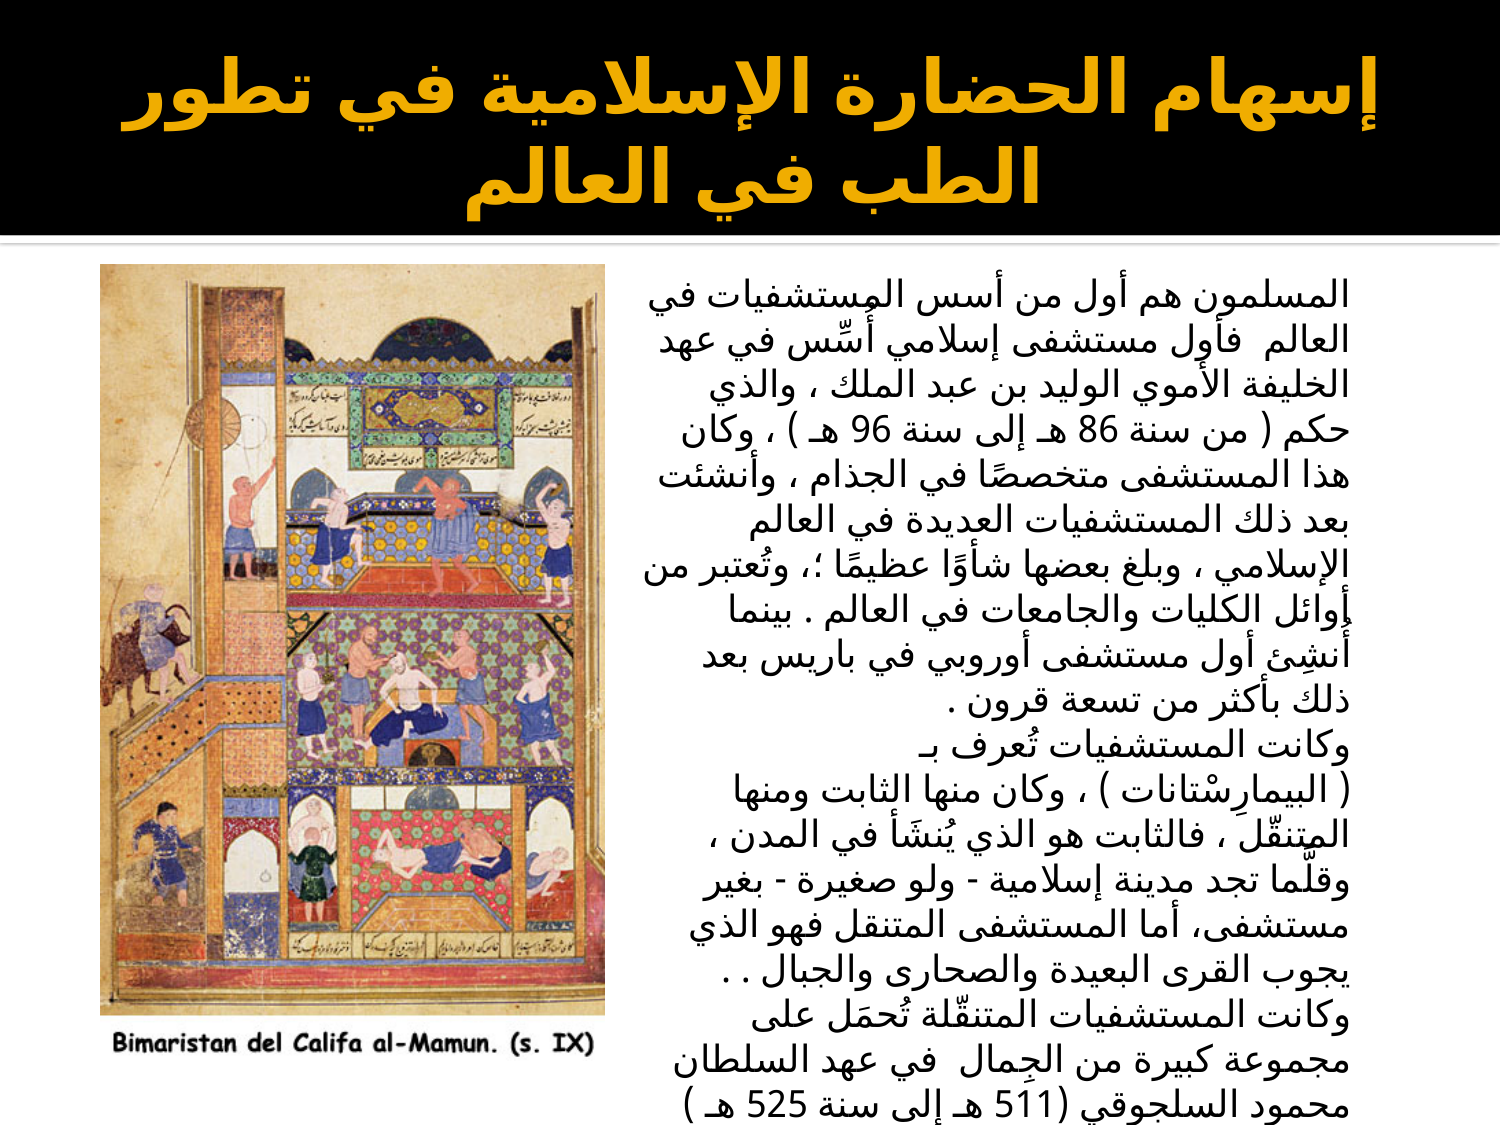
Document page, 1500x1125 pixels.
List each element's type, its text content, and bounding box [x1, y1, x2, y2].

title إسهام الحضارة الإسلامية في تطور الطب في العالم [75, 25, 1425, 231]
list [100, 264, 605, 1061]
text_box المسلمون هم أول من أسس المستشفيات في العالم فأول مستشفى إسلامي أُسِّس في عهد الخليفة الأموي الوليد بن عبد الملك ، والذي حكم ( من سنة 86 هـ إلى سنة 96 هـ ) ، وكان هذا المستشفى متخصصًا في الجذام ، وأنشئت بعد ذلك المستشفيات العديدة في العالم الإسلامي ، وبلغ بعضها شأوًا عظيمًا ؛، وتُعتبر من أوائل الكليات والجامعات في العالم . بينما أُنشِئ أول مستشفى أوروبي في باريس بعد ذلك بأكثر من تسعة قرون . وكانت المستشفيات تُعرف بـ ( البيمارِسْتانات ) ، وكان منها الثابت ومنها المتنقّل ، فالثابت هو الذي يُنشَأ في المدن ، وقلَّما تجد مدينة إسلامية - ولو صغيرة - بغير مستشفى، أما المستشفى المتنقل فهو الذي يجوب القرى البعيدة والصحارى والجبال . . وكانت المستشفيات المتنقّلة تُحمَل على مجموعة كبيرة من الجِمال في عهد السلطان محمود السلجوقي (511 هـ إلى سنة 525 هـ ) وكانت هذه القوافل مُزوَّدة بالآلات العلاجية والأدوية ، ويرافقها عدد من الأطباء ، وكان بمقدورها الوصول إلى كل رقعة في الأمة الإسلامية [624, 262, 1367, 1125]
